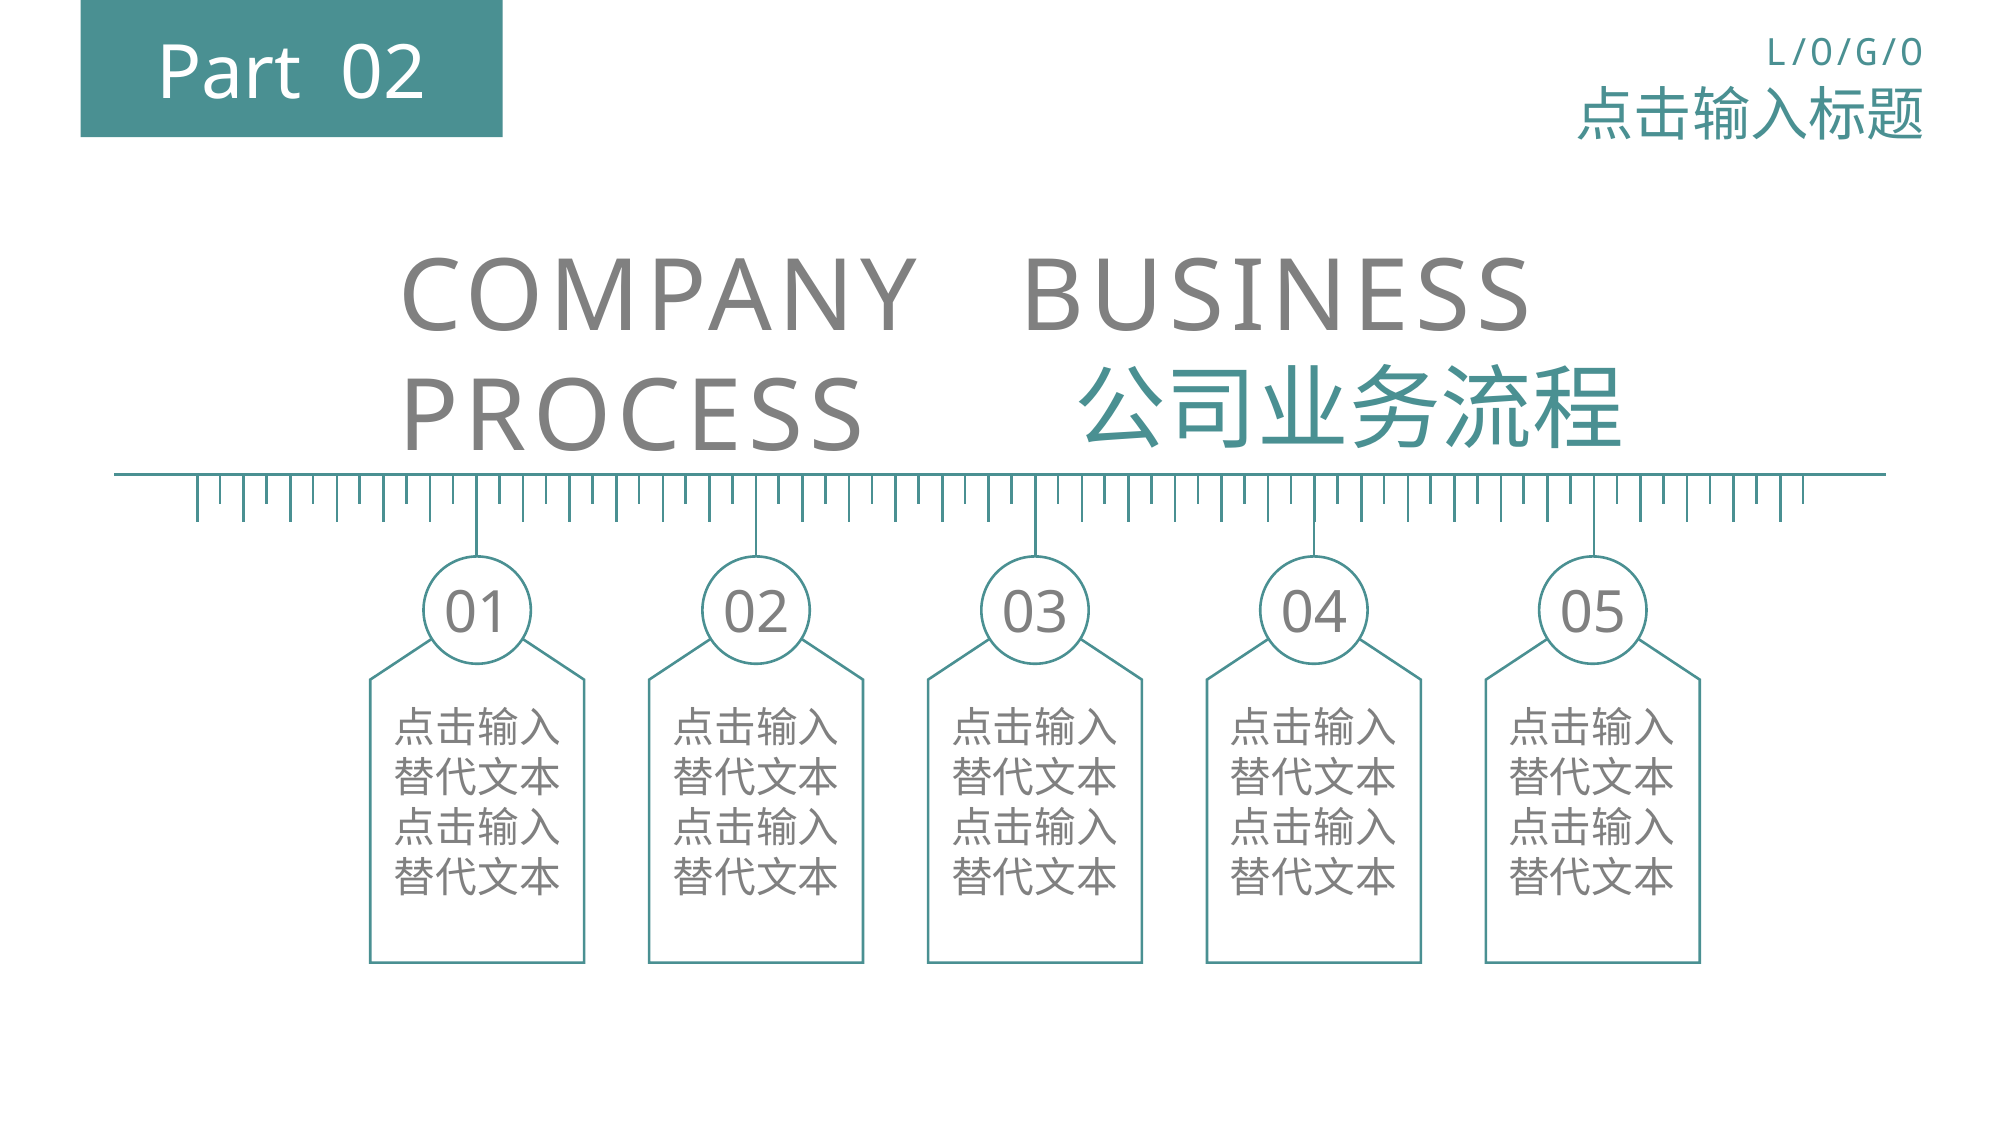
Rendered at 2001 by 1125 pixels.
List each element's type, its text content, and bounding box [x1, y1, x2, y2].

text_box 公司业务流程 [1059, 342, 2000, 468]
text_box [1485, 556, 1700, 963]
text_box L/O/G/O [1730, 21, 1938, 70]
text_box COMPANY BUSINESS PROCESS [383, 222, 1664, 474]
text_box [80, 0, 503, 138]
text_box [649, 556, 863, 963]
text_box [370, 556, 585, 963]
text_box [1206, 556, 1421, 963]
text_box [114, 474, 1886, 611]
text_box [928, 556, 1142, 963]
text_box 点击输入标题 [1537, 70, 1940, 155]
